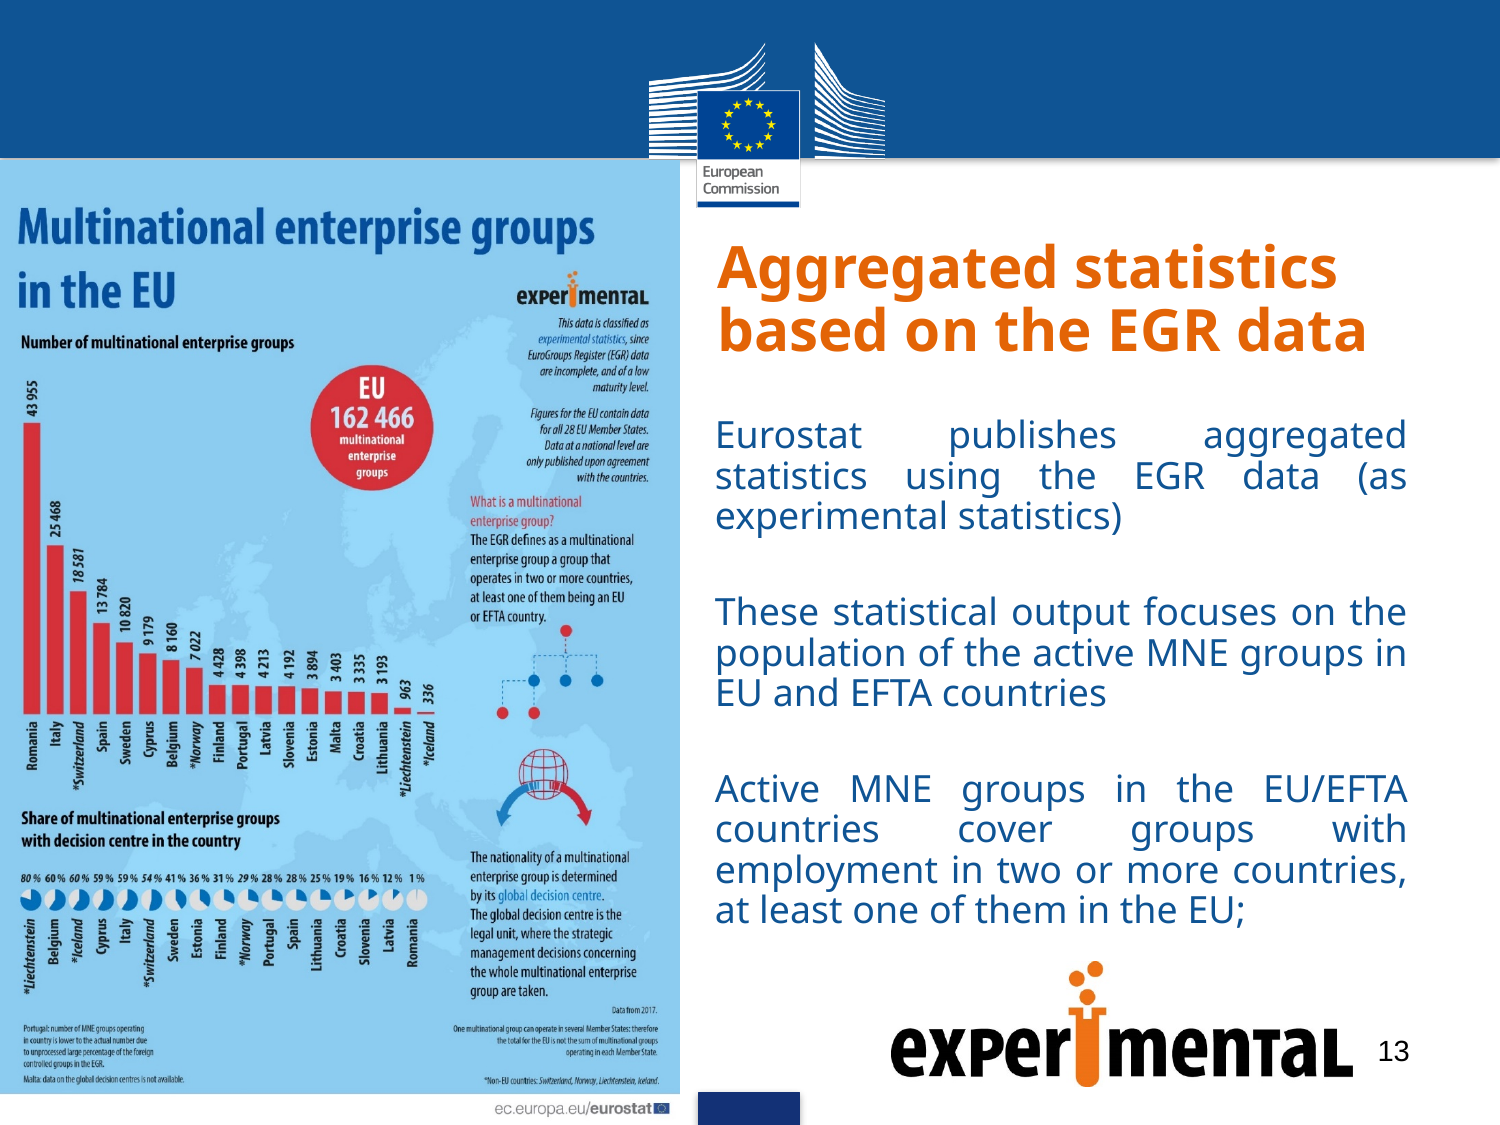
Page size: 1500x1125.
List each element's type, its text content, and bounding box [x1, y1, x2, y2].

picture [0, 42, 885, 1125]
picture [891, 961, 1353, 1088]
title Aggregated statistics based on the EGR data [685, 223, 1489, 378]
text_box Eurostat publishes aggregated statistics using the EGR data (as experimental statistics) These statistical output focuses on the population of the active MNE groups in EU and EFTA countries Active MNE groups in the EU/EFTA countries cover groups with employment in two or more countries, at least one of them in the EU; [685, 408, 1424, 1106]
